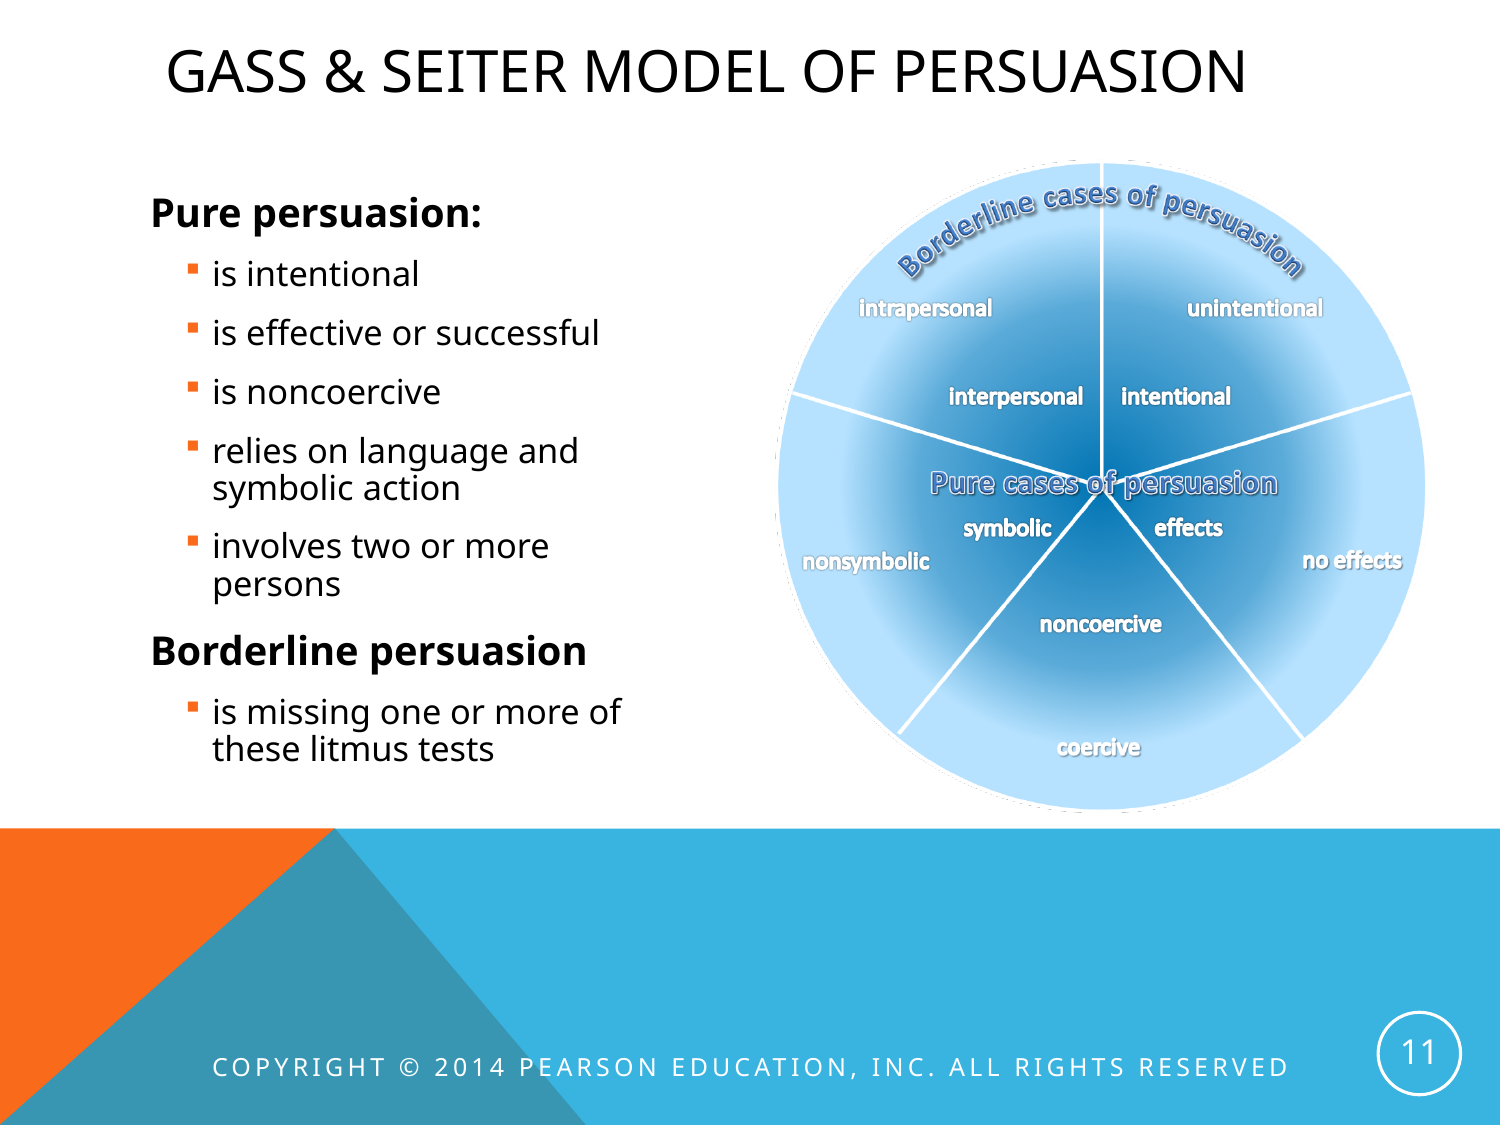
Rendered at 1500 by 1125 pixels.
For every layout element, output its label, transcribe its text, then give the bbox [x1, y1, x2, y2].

list Pure persuasion: is intentional is effective or successful is noncoercive relies on language and symbolic action involves two or more persons Borderline persuasion is missing one or more of these litmus tests [135, 179, 660, 789]
footer Copyright © 2014 Pearson Education, Inc. All rights reserved [150, 1012, 1352, 1125]
slide_number 11 [1376, 1010, 1463, 1097]
picture [249, 158, 1429, 897]
title Gass & Seiter model of persuasion [150, 0, 1369, 138]
